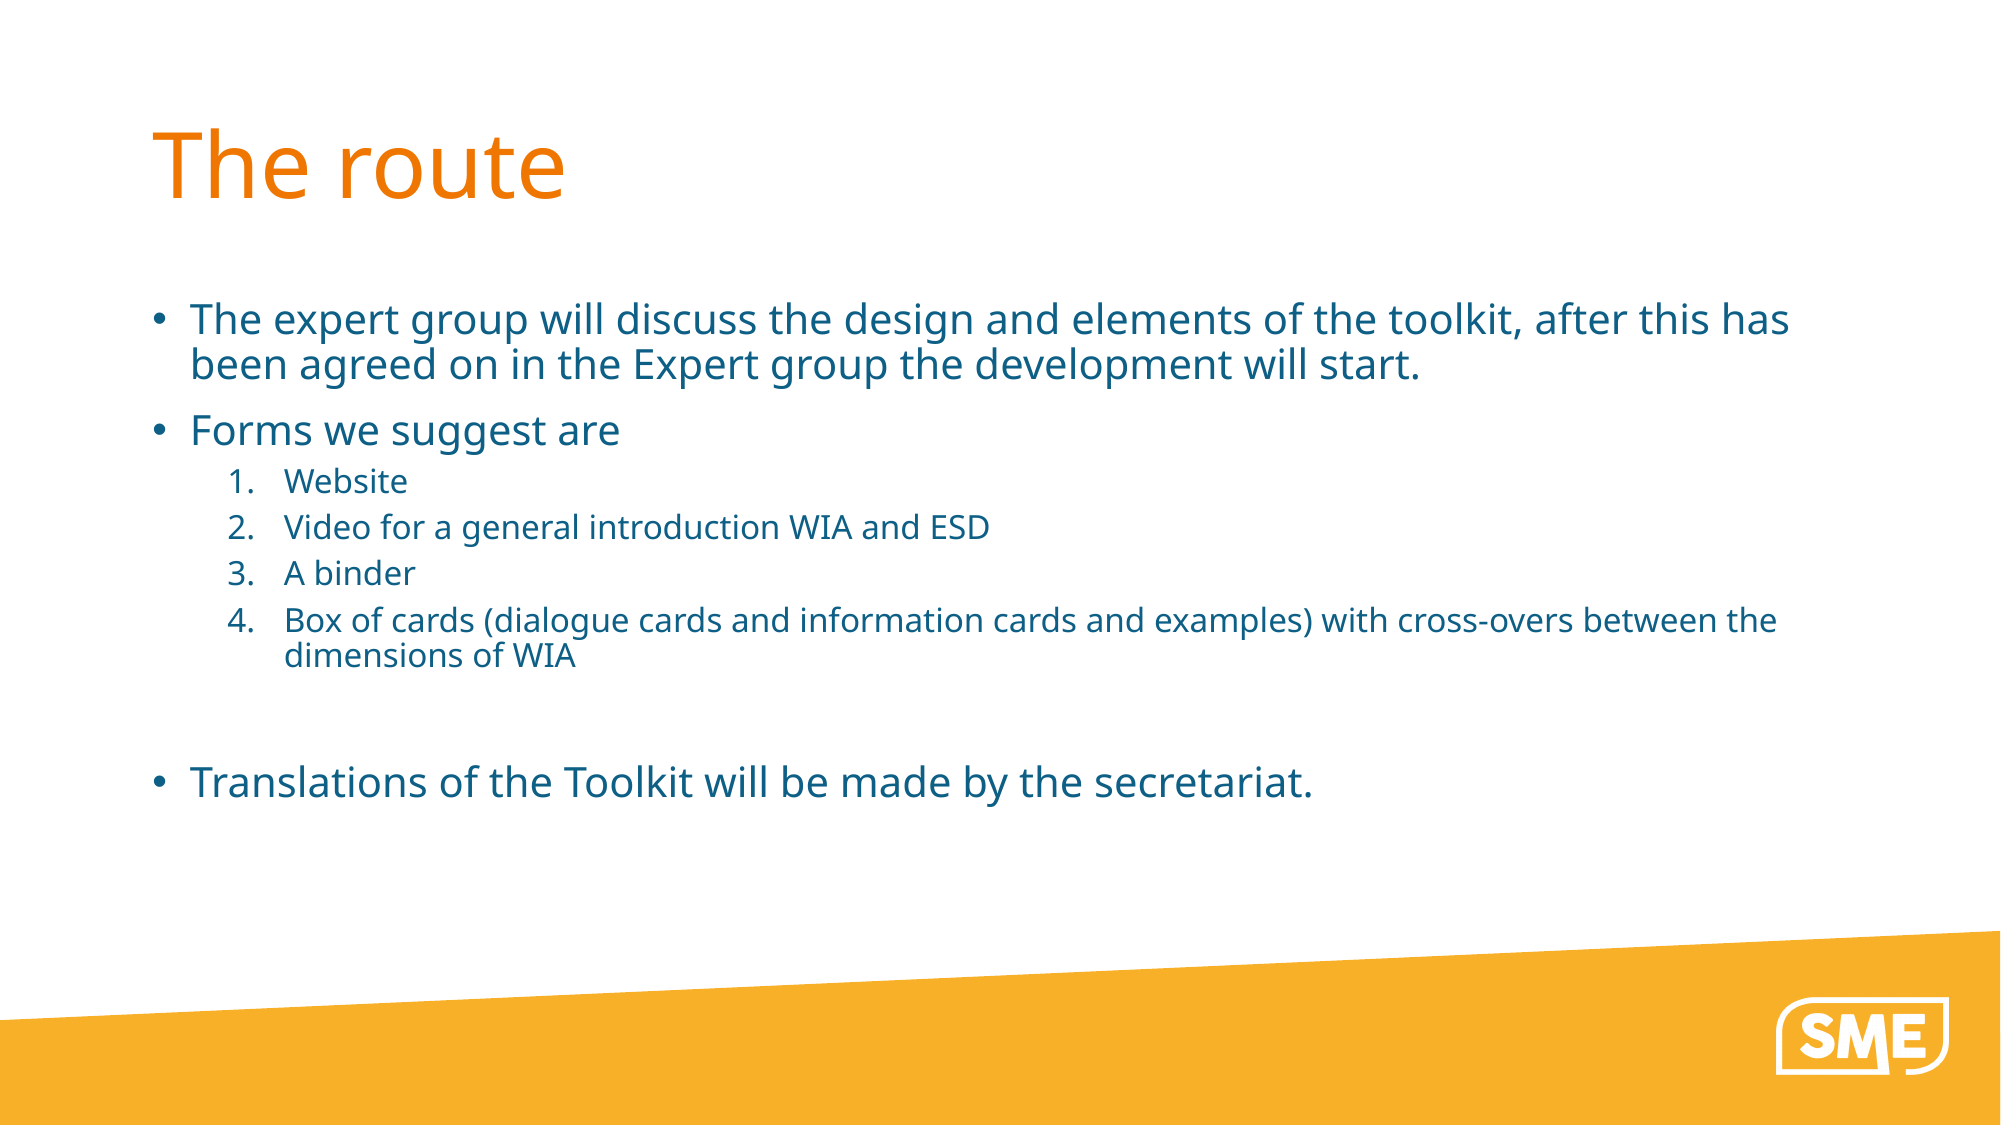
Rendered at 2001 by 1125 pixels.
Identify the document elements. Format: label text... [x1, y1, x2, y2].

picture [1776, 997, 1949, 1075]
title The route [137, 59, 1863, 278]
list The expert group will discuss the design and elements of the toolkit, after this has been agreed on in the Expert group the development will start. Forms we suggest are Website Video for a general introduction WIA and ESD A binder Box of cards (dialogue cards and information cards and examples) with cross-overs between the dimensions of WIA Translations of the Toolkit will be made by the secretariat. [137, 290, 1863, 1005]
